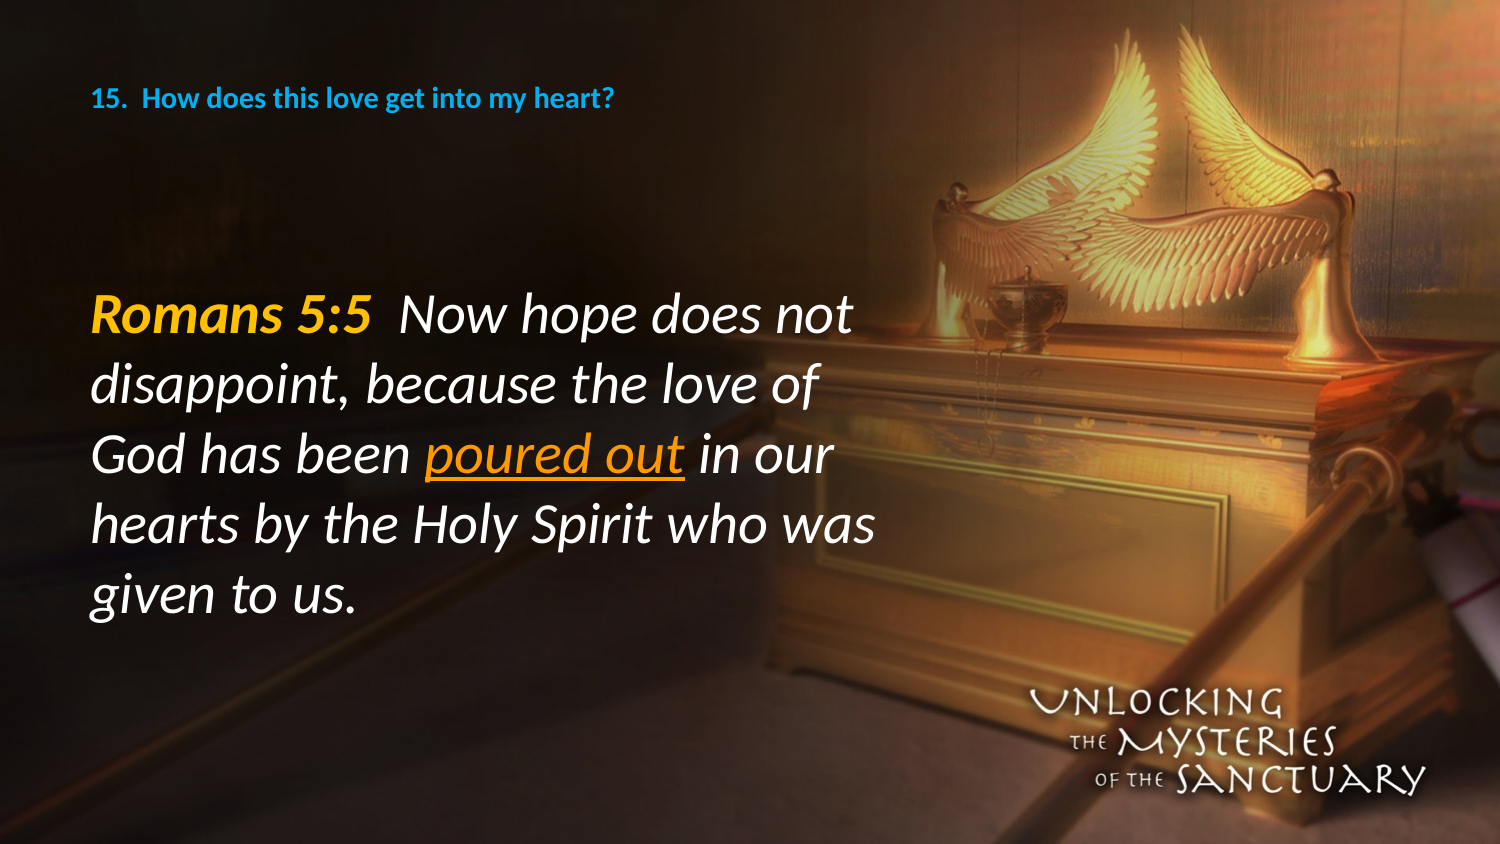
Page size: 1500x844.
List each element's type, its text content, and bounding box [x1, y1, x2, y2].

list Romans 5:5 Now hope does not disappoint, because the love of God has been poured out in our hearts by the Holy Spirit who was given to us. [75, 267, 934, 754]
picture [0, 0, 1500, 844]
title 15. How does this love get into my heart? [75, 33, 1425, 175]
